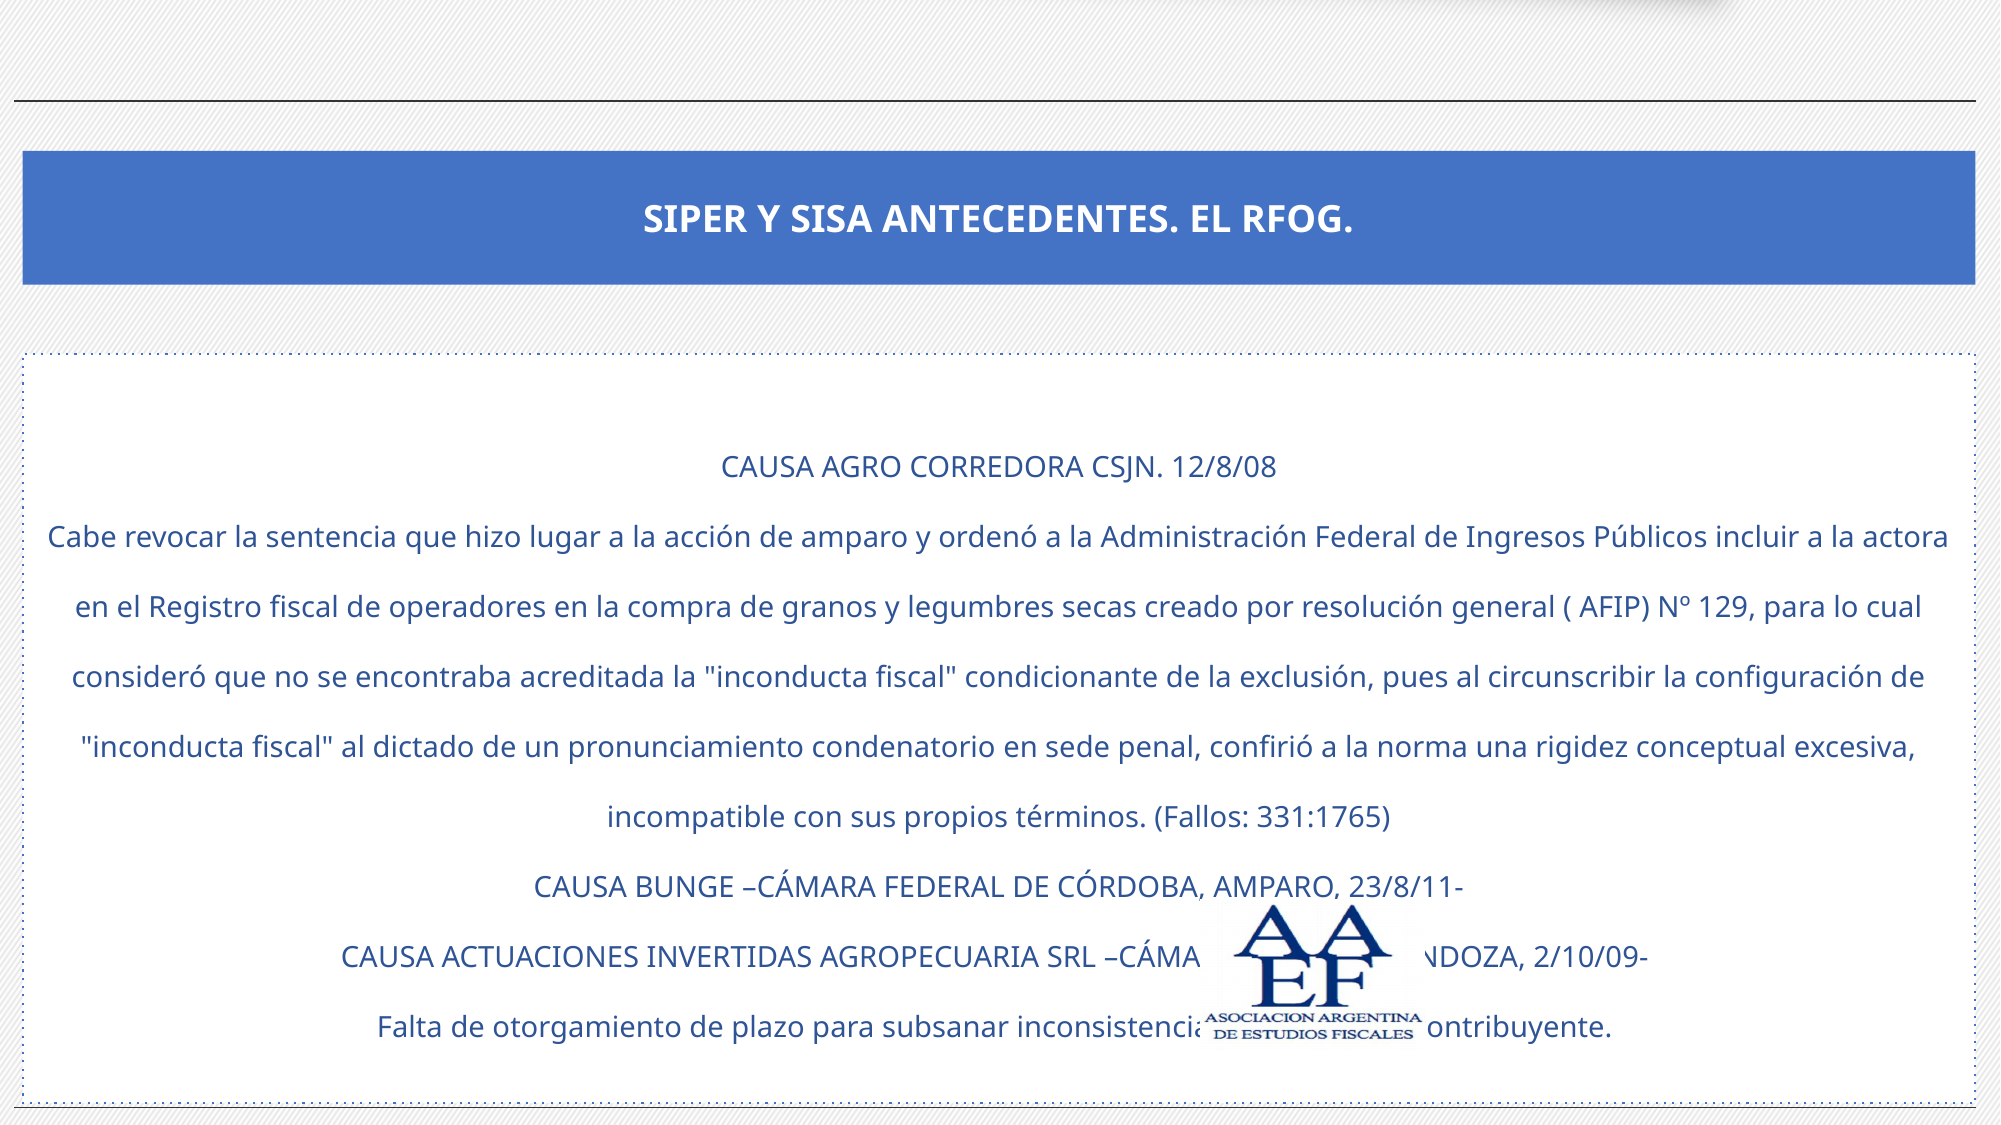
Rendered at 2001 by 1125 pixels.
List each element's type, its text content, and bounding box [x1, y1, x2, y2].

text_box SIPER Y SISA ANTECEDENTES. EL RFOG. [22, 150, 1976, 285]
text_box CAUSA AGRO CORREDORA CSJN. 12/8/08 Cabe revocar la sentencia que hizo lugar a la acción de amparo y ordenó a la Administración Federal de Ingresos Públicos incluir a la actora en el Registro fiscal de operadores en la compra de granos y legumbres secas creado por resolución general ( AFIP) Nº 129, para lo cual consideró que no se encontraba acreditada la "inconducta fiscal" condicionante de la exclusión, pues al circunscribir la configuración de "inconducta fiscal" al dictado de un pronunciamiento condenatorio en sede penal, confirió a la norma una rigidez conceptual excesiva, incompatible con sus propios términos. (Fallos: 331:1765) CAUSA BUNGE –CÁMARA FEDERAL DE CÓRDOBA, AMPARO, 23/8/11- CAUSA ACTUACIONES INVERTIDAS AGROPECUARIA SRL –CÁMARA FEDERAL MENDOZA, 2/10/09- Falta de otorgamiento de plazo para subsanar inconsistencias. Favorable al contribuyente. [22, 353, 1976, 1104]
picture [0, 0, 2000, 1125]
